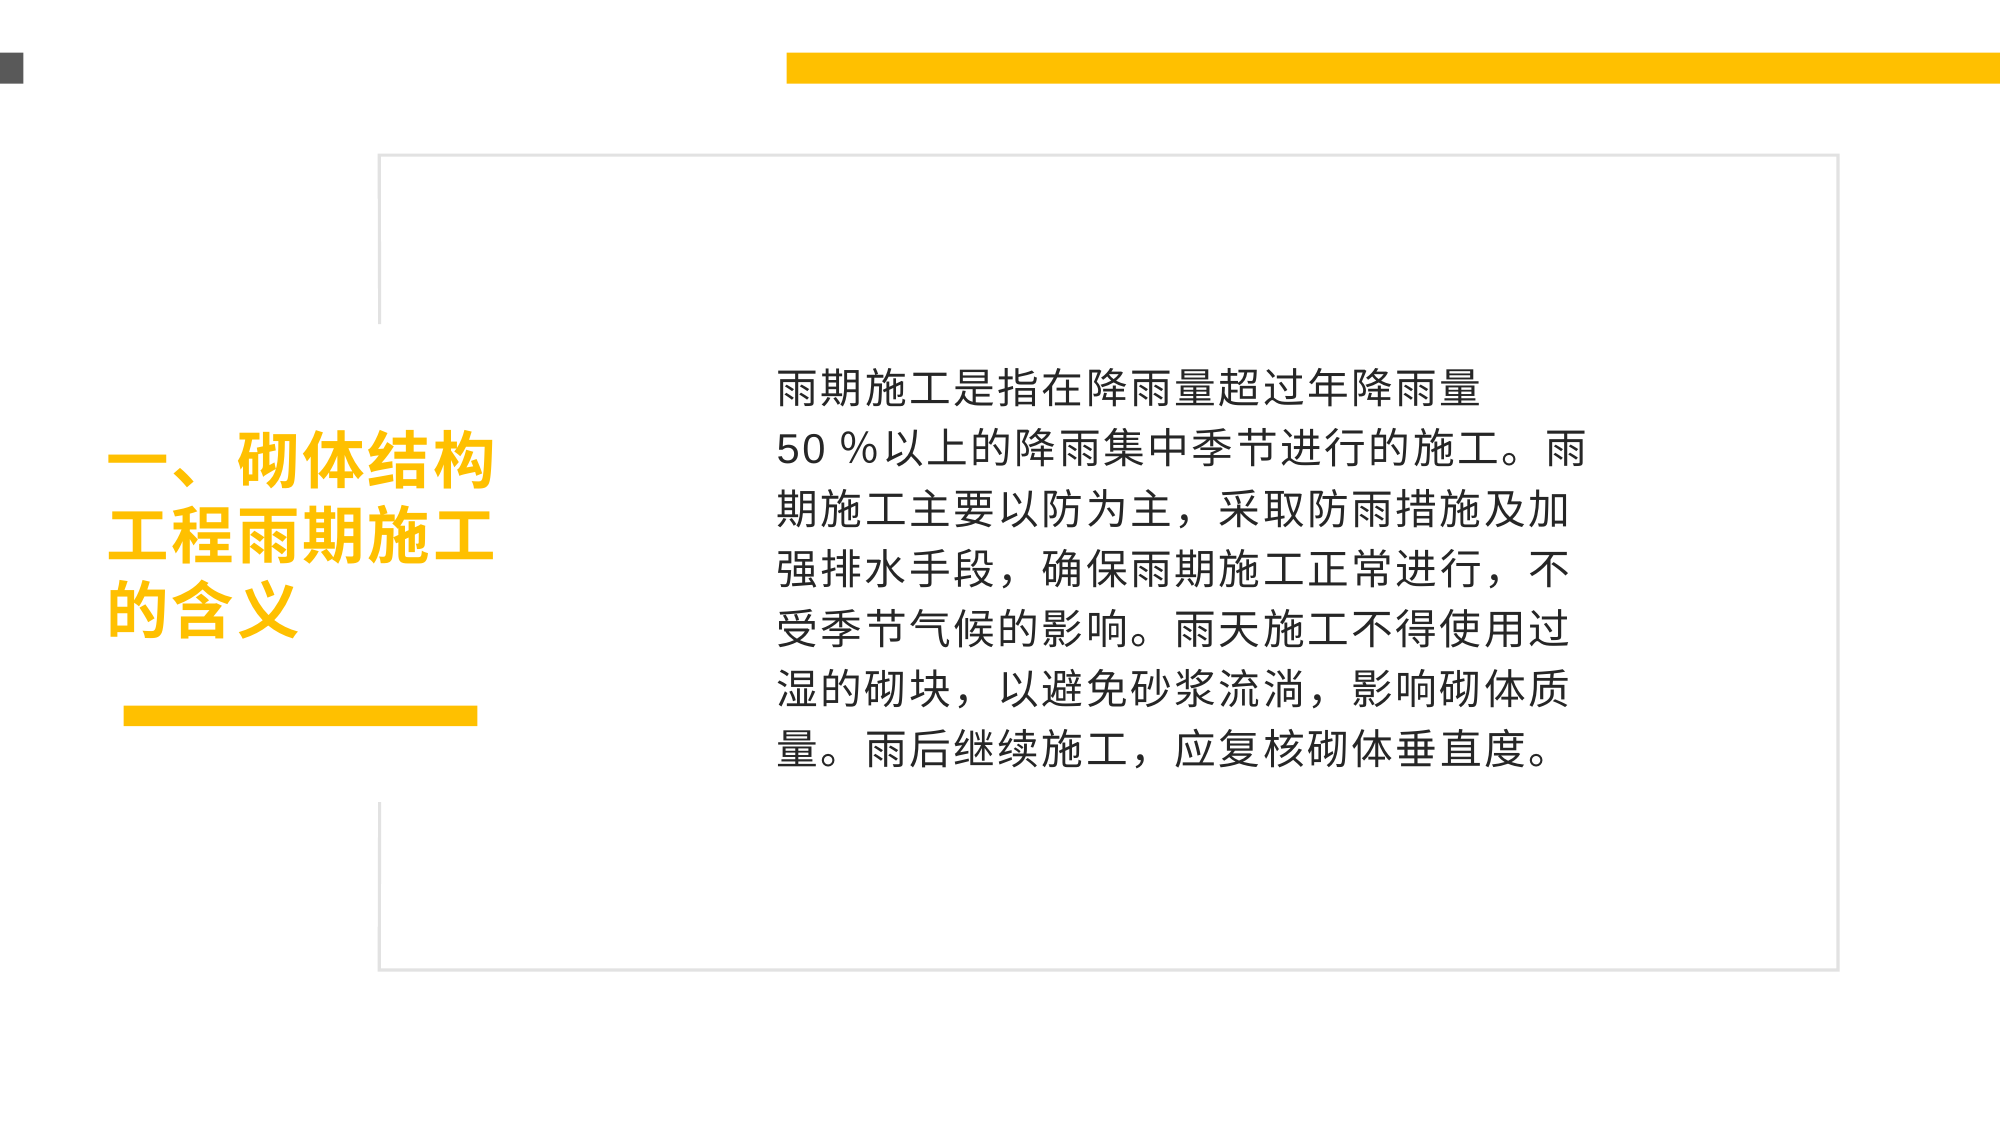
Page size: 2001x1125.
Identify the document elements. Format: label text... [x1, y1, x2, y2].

text_box [378, 154, 1840, 972]
text_box 一、砌体结构工程雨期施工的含义 [85, 362, 379, 706]
text_box [123, 705, 379, 727]
